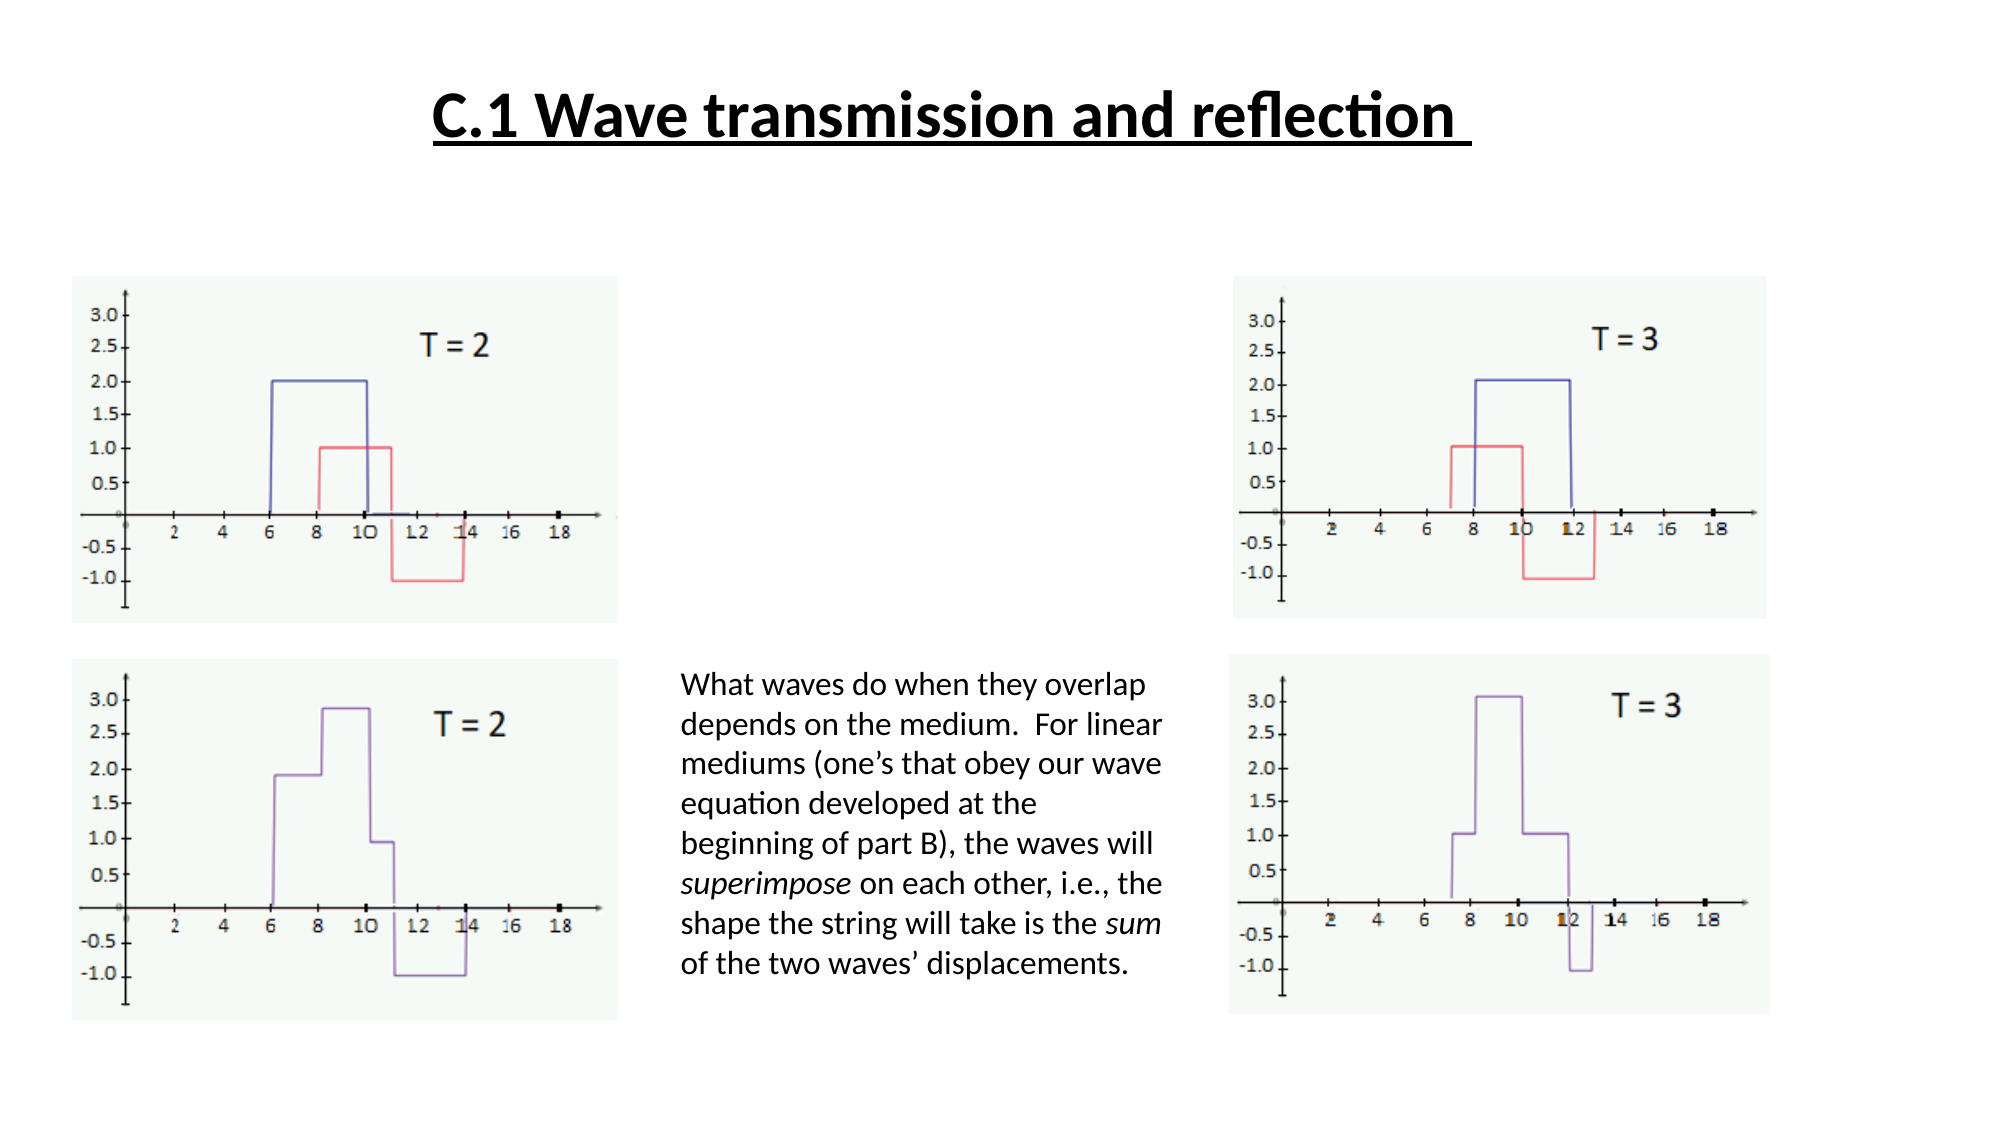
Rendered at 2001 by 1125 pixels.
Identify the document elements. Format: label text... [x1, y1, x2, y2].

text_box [1232, 276, 1770, 618]
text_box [1228, 654, 1770, 1021]
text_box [71, 276, 618, 623]
text_box C.1 Wave transmission and reflection [417, 81, 1694, 177]
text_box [71, 659, 618, 1024]
text_box What waves do when they overlap depends on the medium. For linear mediums (one’s that obey our wave equation developed at the beginning of part B), the waves will superimpose on each other, i.e., the shape the string will take is the sum of the two waves’ displacements. [665, 654, 1181, 989]
